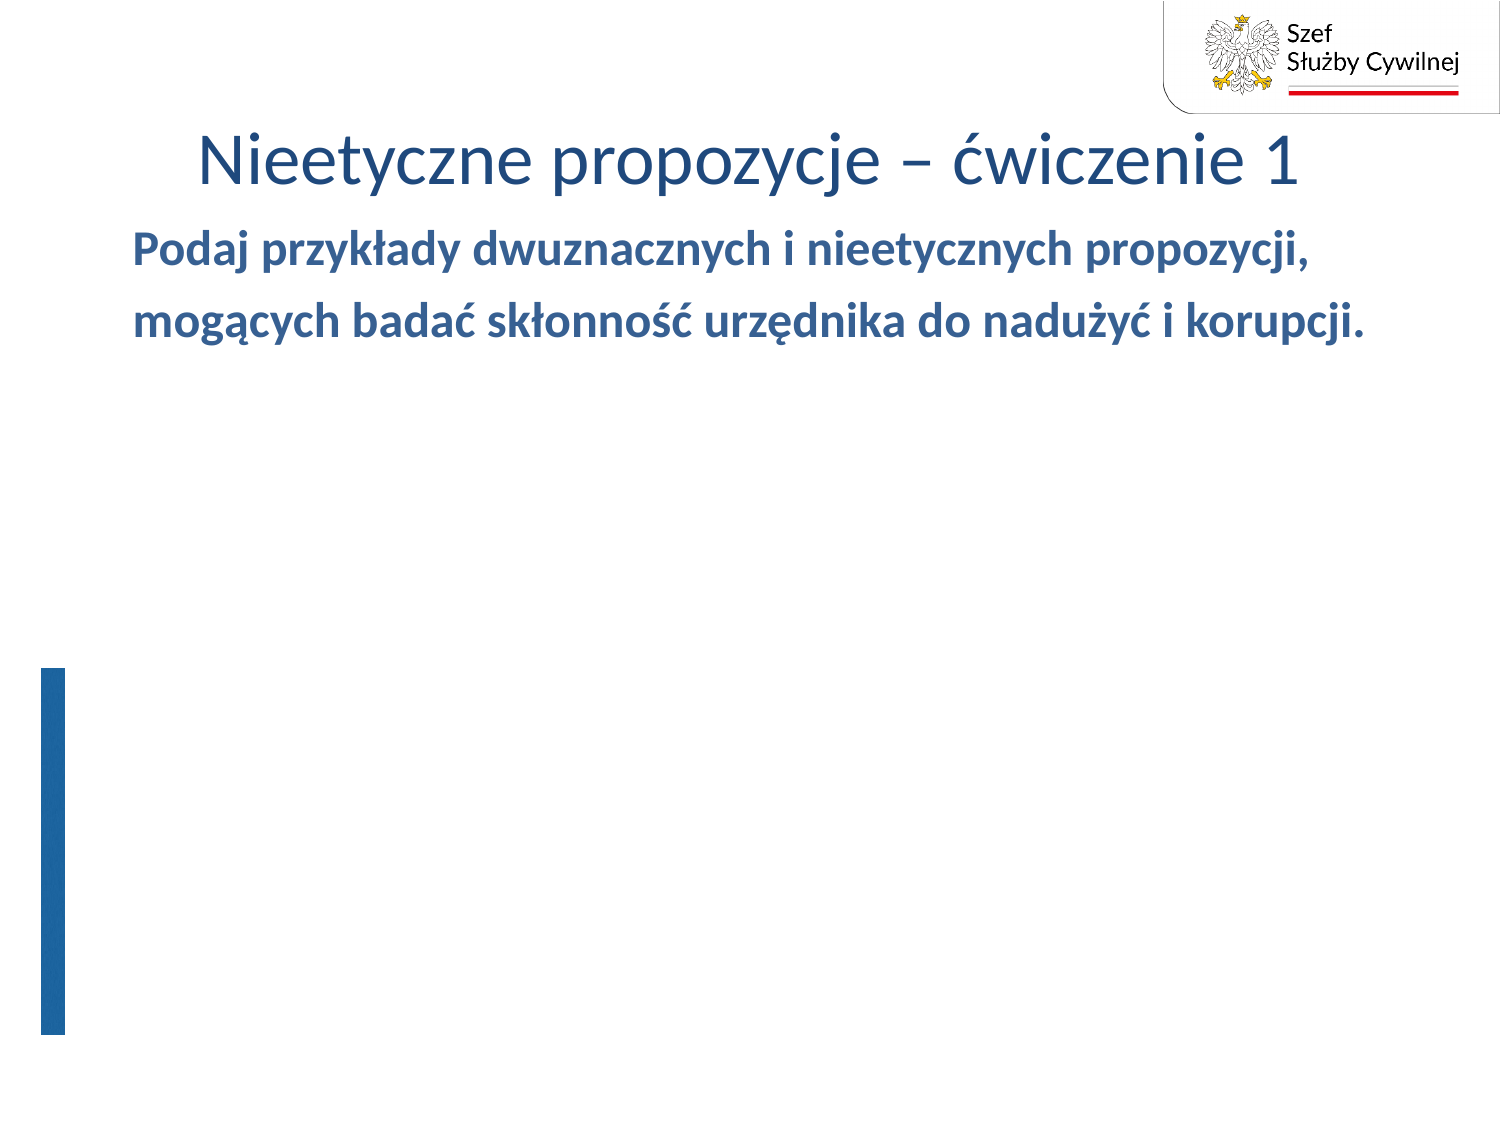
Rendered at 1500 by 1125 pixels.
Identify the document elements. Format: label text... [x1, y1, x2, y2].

picture [1163, 0, 1500, 114]
picture [41, 668, 65, 1035]
text_box Podaj przykłady dwuznacznych i nieetycznych propozycji, mogących badać skłonność urzędnika do nadużyć i korupcji. [117, 208, 1400, 356]
title Nieetyczne propozycje – ćwiczenie 1 [100, 101, 1400, 227]
